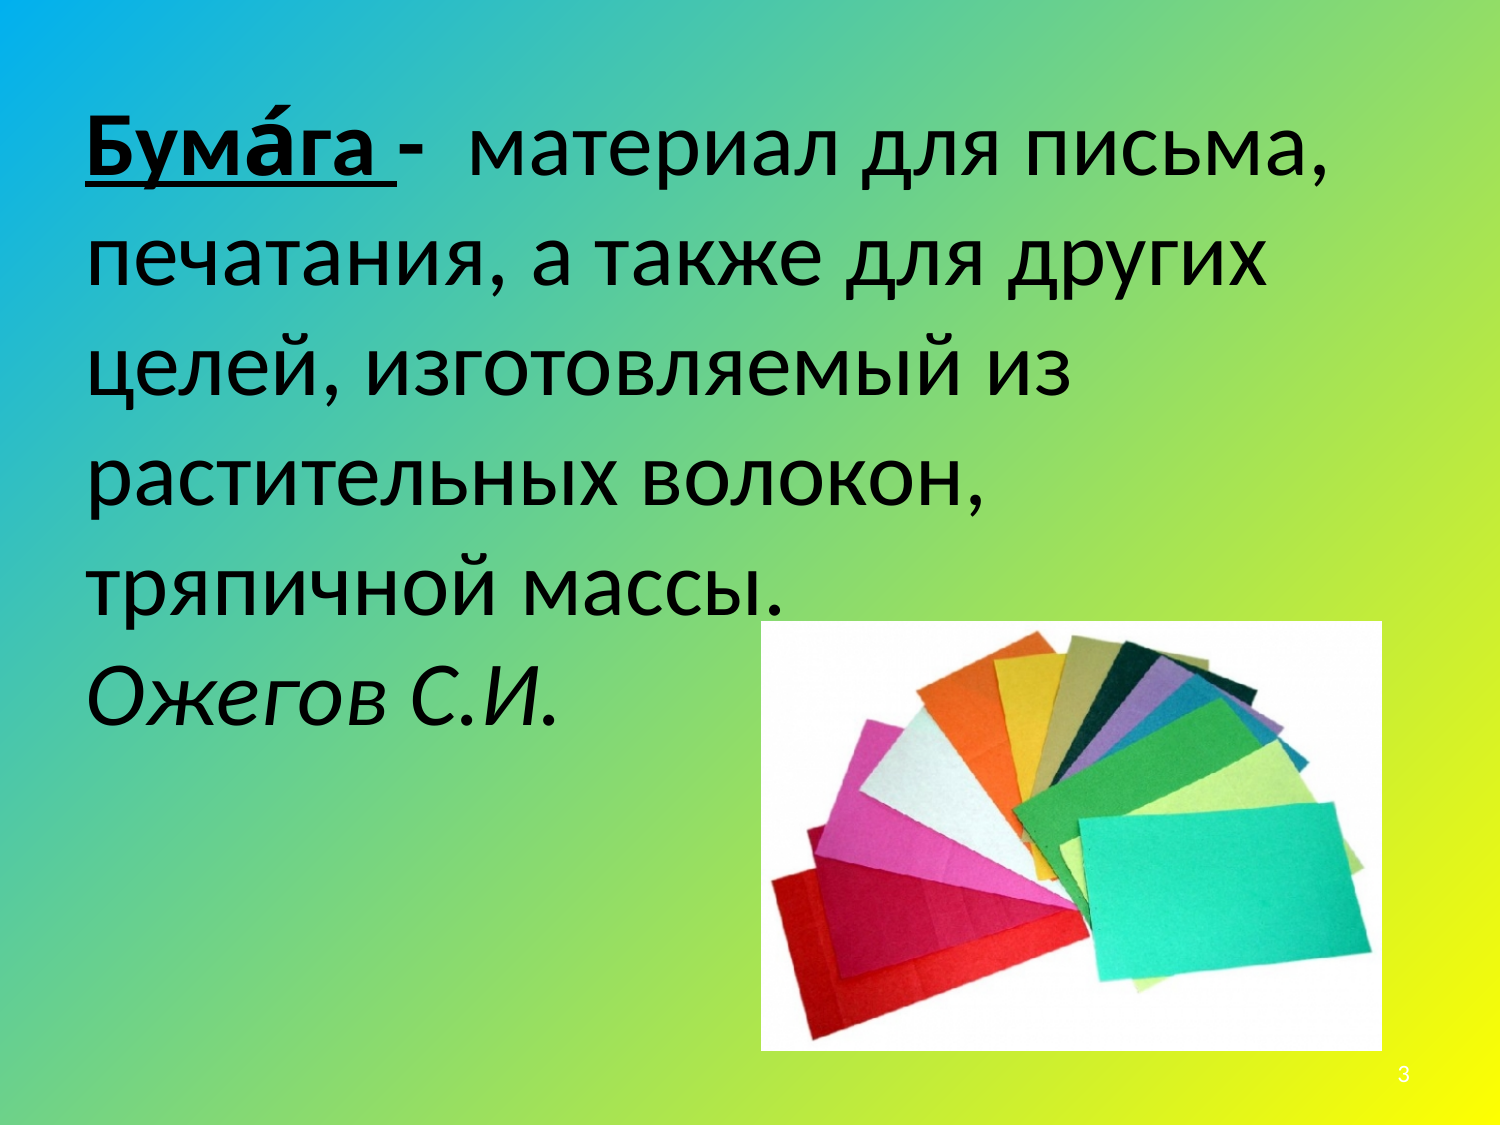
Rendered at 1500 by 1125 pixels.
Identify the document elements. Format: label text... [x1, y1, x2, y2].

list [761, 620, 1382, 1051]
slide_number 3 [1074, 1042, 1425, 1103]
title Бума́га - материал для письма, печатания, а также для других целей, изготовляемый из растительных волокон, тряпичной массы. Ожегов С.И. [70, 46, 1421, 891]
